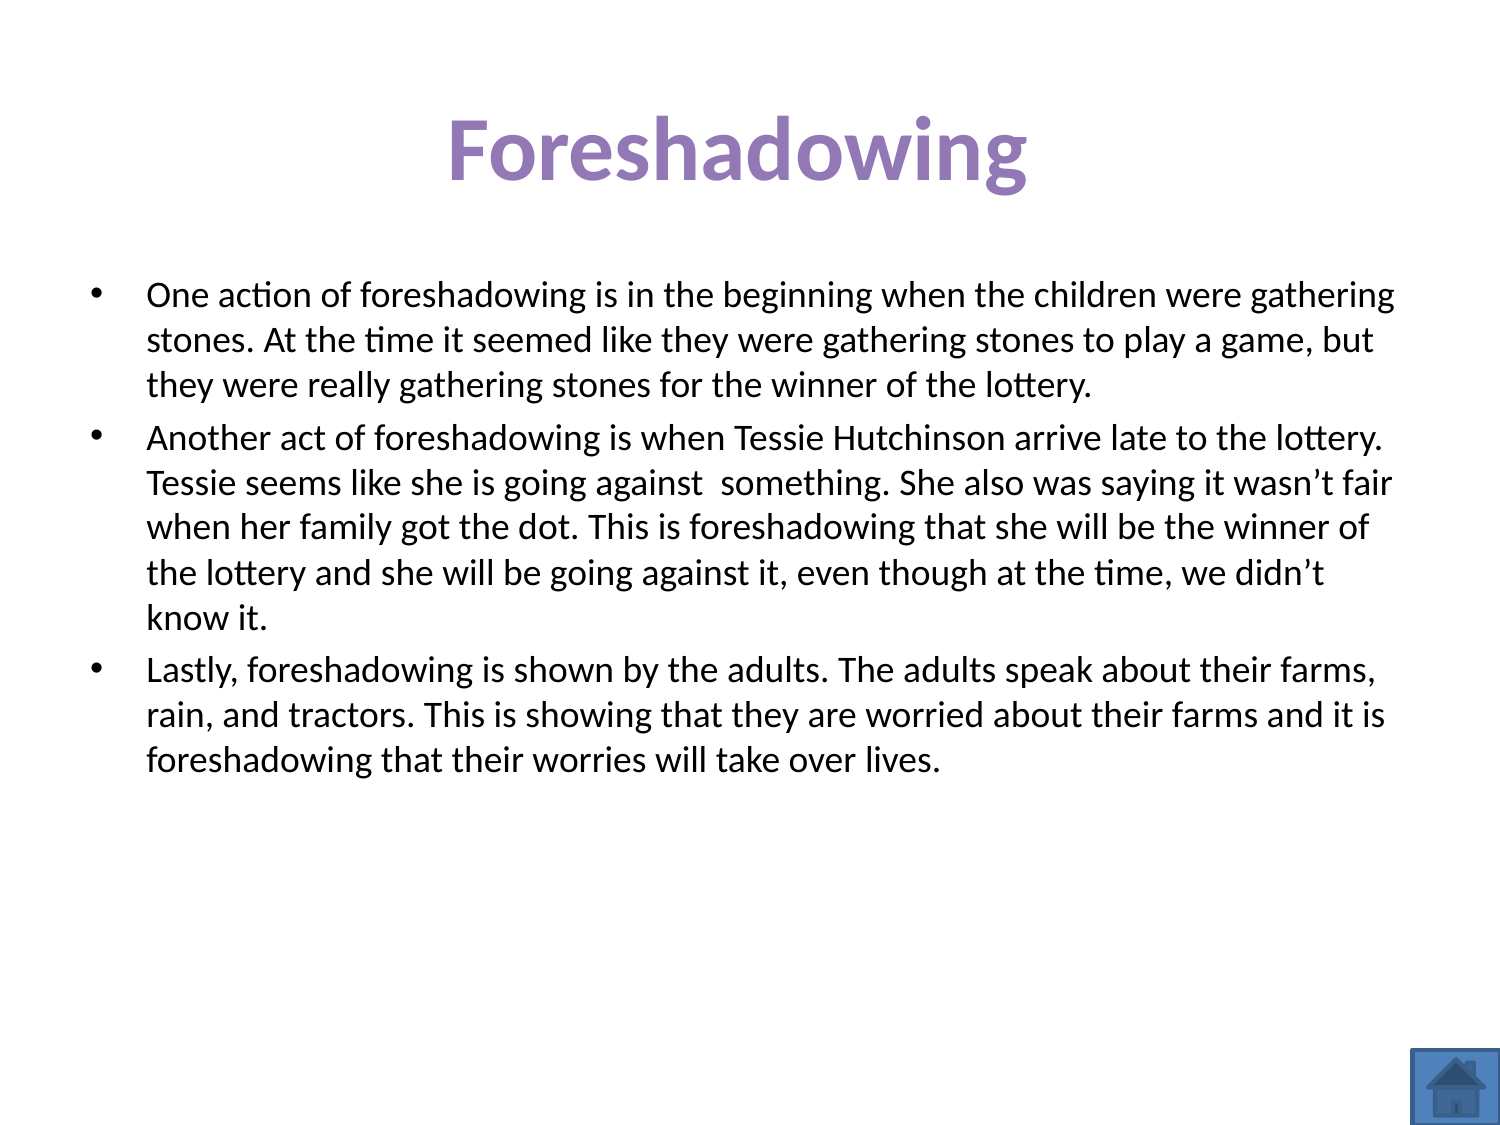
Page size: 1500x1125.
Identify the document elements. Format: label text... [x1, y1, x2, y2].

text_box [1410, 1048, 1500, 1125]
list One action of foreshadowing is in the beginning when the children were gathering stones. At the time it seemed like they were gathering stones to play a game, but they were really gathering stones for the winner of the lottery. Another act of foreshadowing is when Tessie Hutchinson arrive late to the lottery. Tessie seems like she is going against something. She also was saying it wasn’t fair when her family got the dot. This is foreshadowing that she will be the winner of the lottery and she will be going against it, even though at the time, we didn’t know it. Lastly, foreshadowing is shown by the adults. The adults speak about their farms, rain, and tractors. This is showing that they are worried about their farms and it is foreshadowing that their worries will take over lives. [75, 262, 1425, 1005]
title Foreshadowing [62, 50, 1413, 238]
